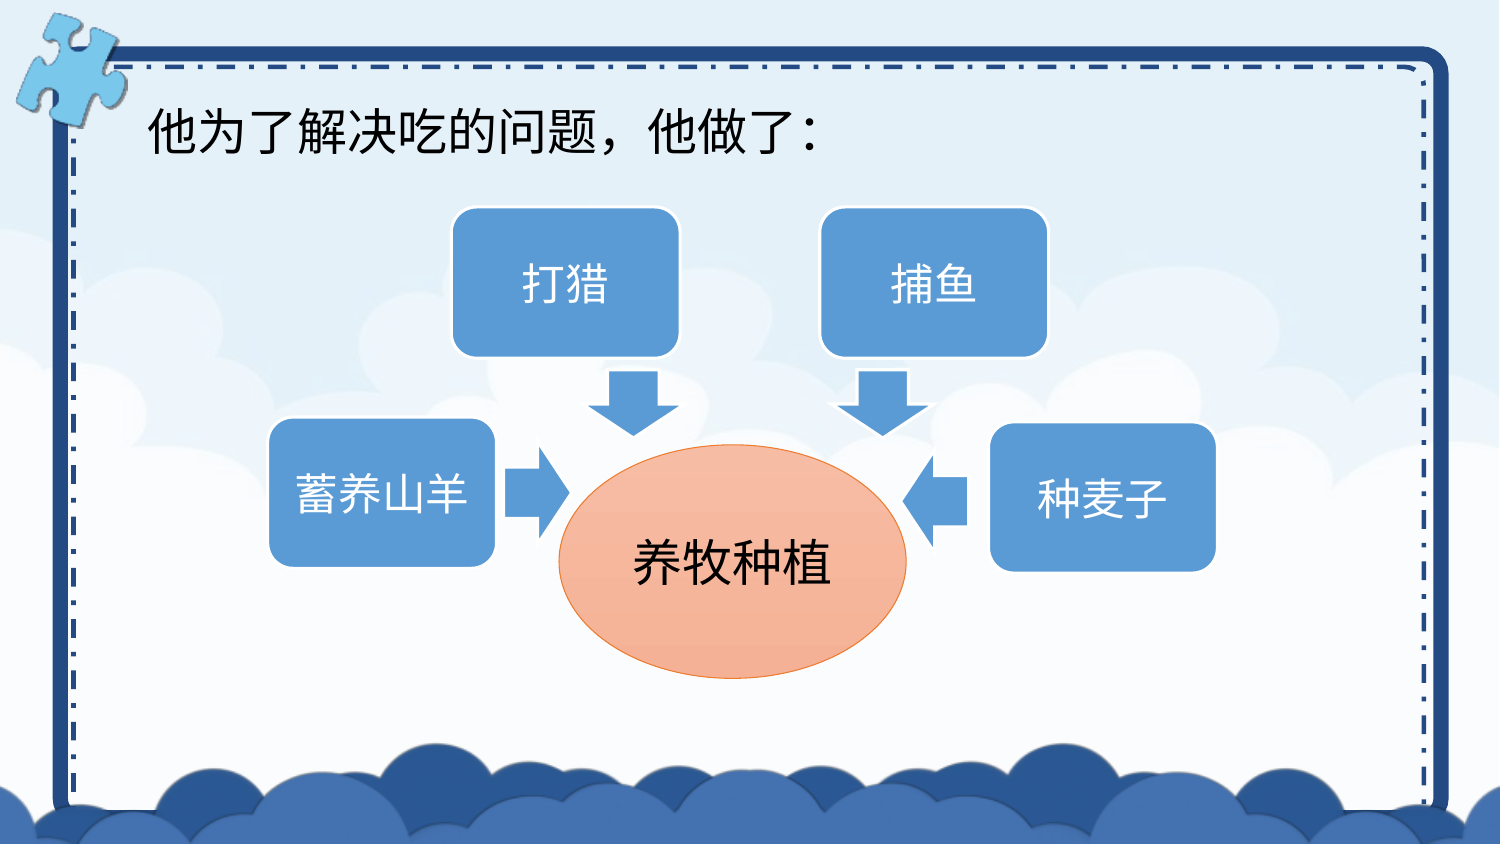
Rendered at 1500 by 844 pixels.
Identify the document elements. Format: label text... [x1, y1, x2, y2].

text_box 打猎 [449, 205, 682, 360]
text_box [898, 444, 971, 558]
text_box [501, 436, 574, 550]
text_box [826, 368, 940, 440]
text_box 他为了解决吃的问题，他做了： [136, 94, 860, 166]
text_box 种麦子 [986, 420, 1219, 575]
picture [0, 728, 1500, 844]
picture [15, 12, 128, 129]
text_box 蓄养山羊 [266, 415, 499, 570]
text_box 养牧种植 [558, 444, 907, 679]
text_box 捕鱼 [818, 205, 1051, 360]
text_box [576, 368, 691, 440]
